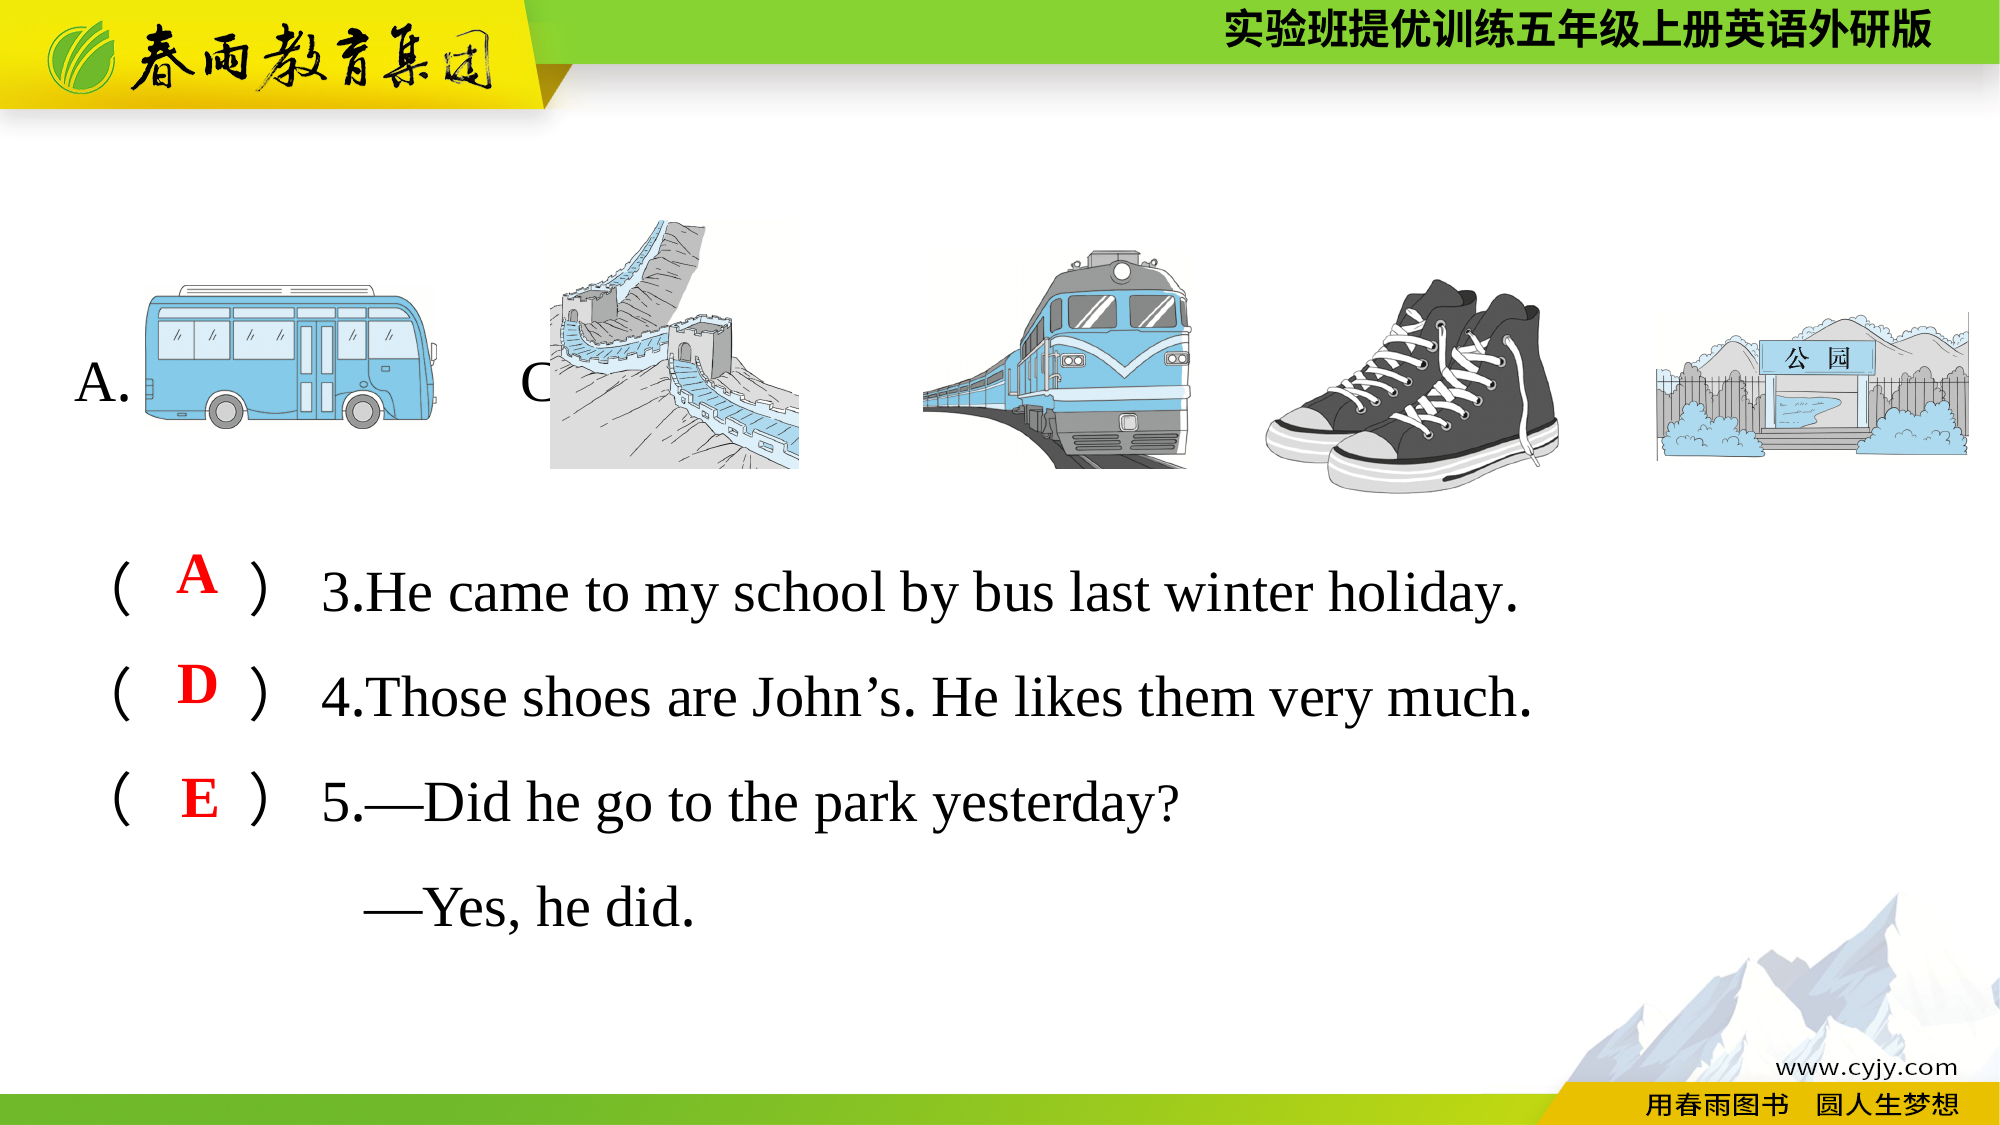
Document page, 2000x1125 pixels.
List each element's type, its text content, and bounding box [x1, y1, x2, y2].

text_box D [162, 637, 235, 723]
list A. B. C. D. E. （ ）3.He came to my school by bus last winter holiday. （ ）4.Those shoes are John’s. He likes them very much. （ ）5.—Did he go to the park yesterday? —Yes, he did. [59, 301, 1944, 953]
picture [0, 0, 2000, 1125]
text_box E [166, 716, 235, 837]
text_box A [161, 527, 234, 613]
